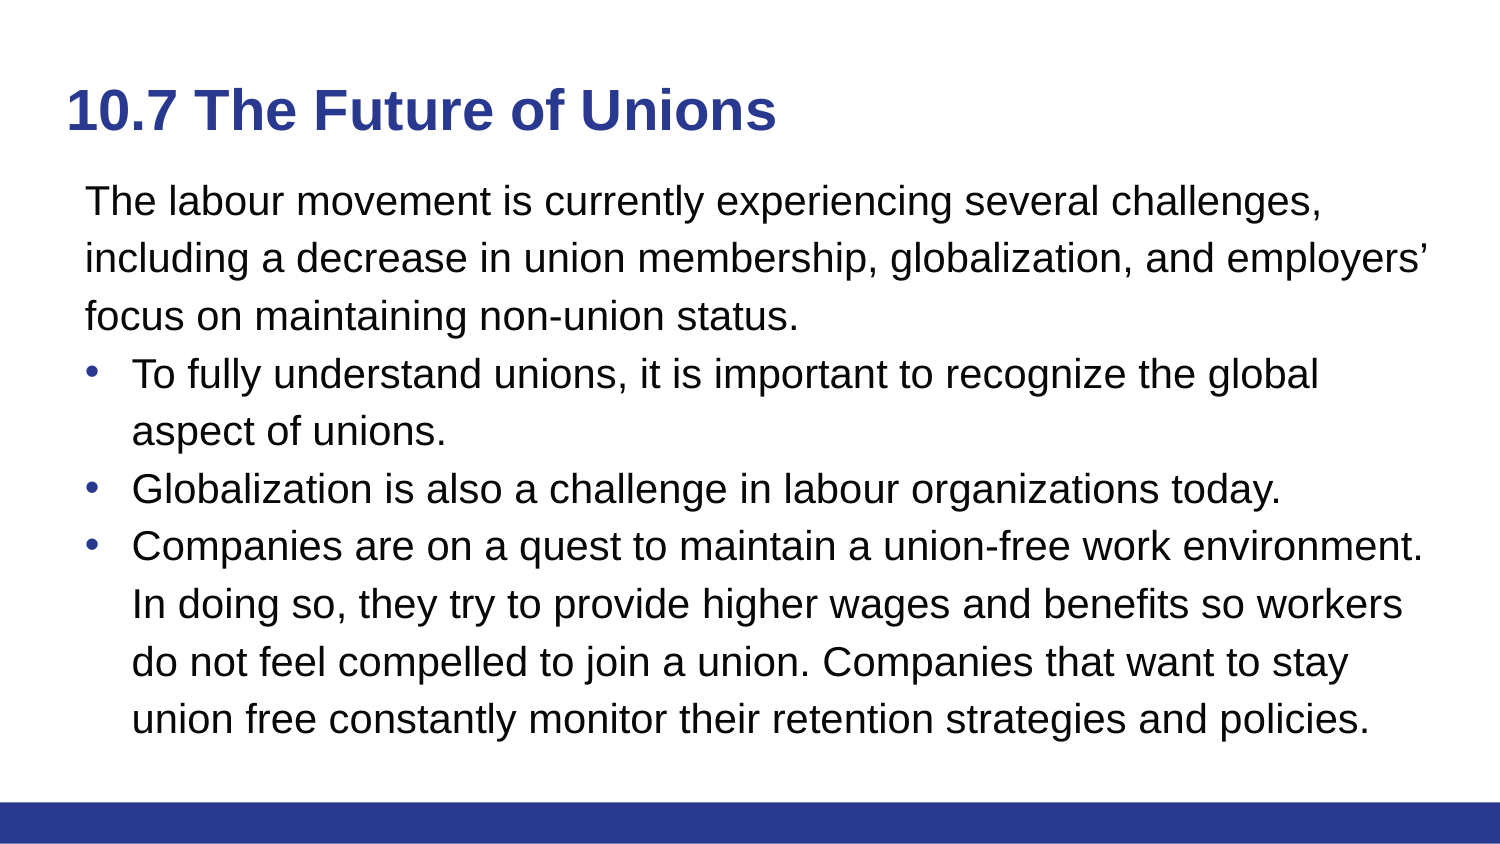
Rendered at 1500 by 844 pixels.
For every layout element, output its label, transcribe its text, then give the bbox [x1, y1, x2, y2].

title 10.7 The Future of Unions [51, 57, 1449, 151]
list The labour movement is currently experiencing several challenges, including a decrease in union membership, globalization, and employers’ focus on maintaining non-union status. To fully understand unions, it is important to recognize the global aspect of unions. Globalization is also a challenge in labour organizations today. Companies are on a quest to maintain a union-free work environment. In doing so, they try to provide higher wages and benefits so workers do not feel compelled to join a union. Companies that want to stay union free constantly monitor their retention strategies and policies. [51, 151, 1449, 782]
